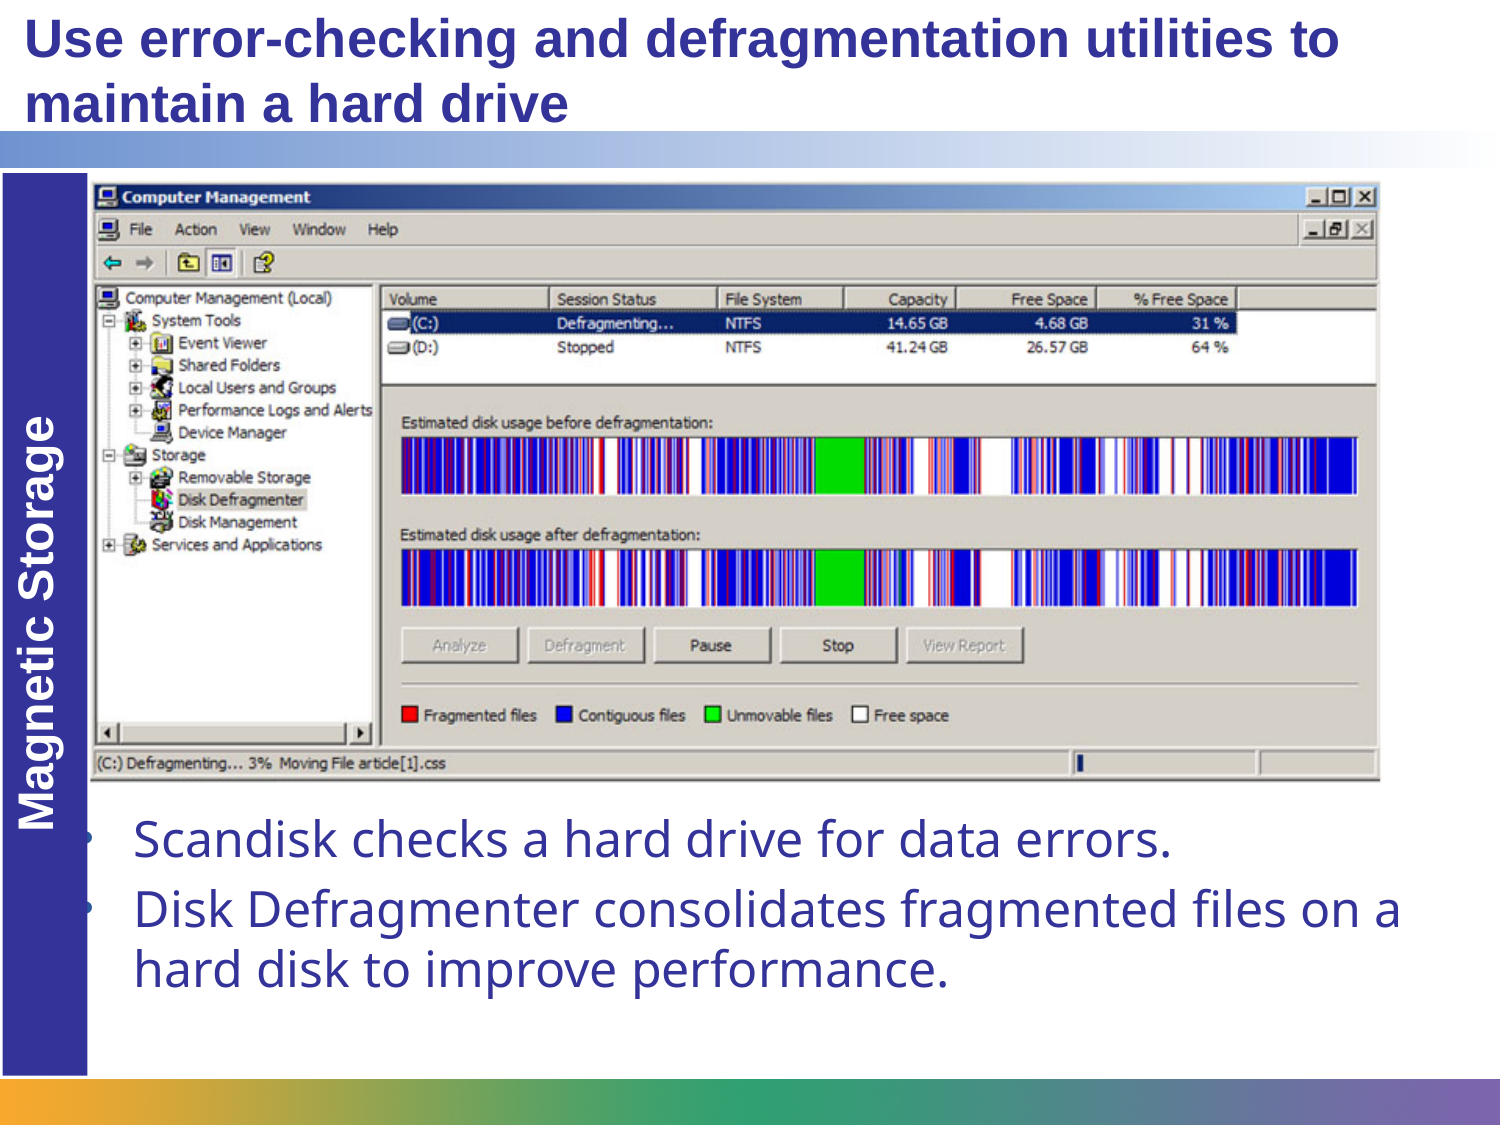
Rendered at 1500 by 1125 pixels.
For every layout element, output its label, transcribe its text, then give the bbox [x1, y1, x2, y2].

list Scandisk checks a hard drive for data errors. Disk Defragmenter consolidates fragmented files on a hard disk to improve performance. [88, 799, 1437, 1039]
picture [0, 1079, 1500, 1125]
text_box Magnetic Storage [2, 173, 88, 1076]
title Use error-checking and defragmentation utilities to maintain a hard drive [9, 0, 1421, 138]
picture [89, 179, 1383, 787]
